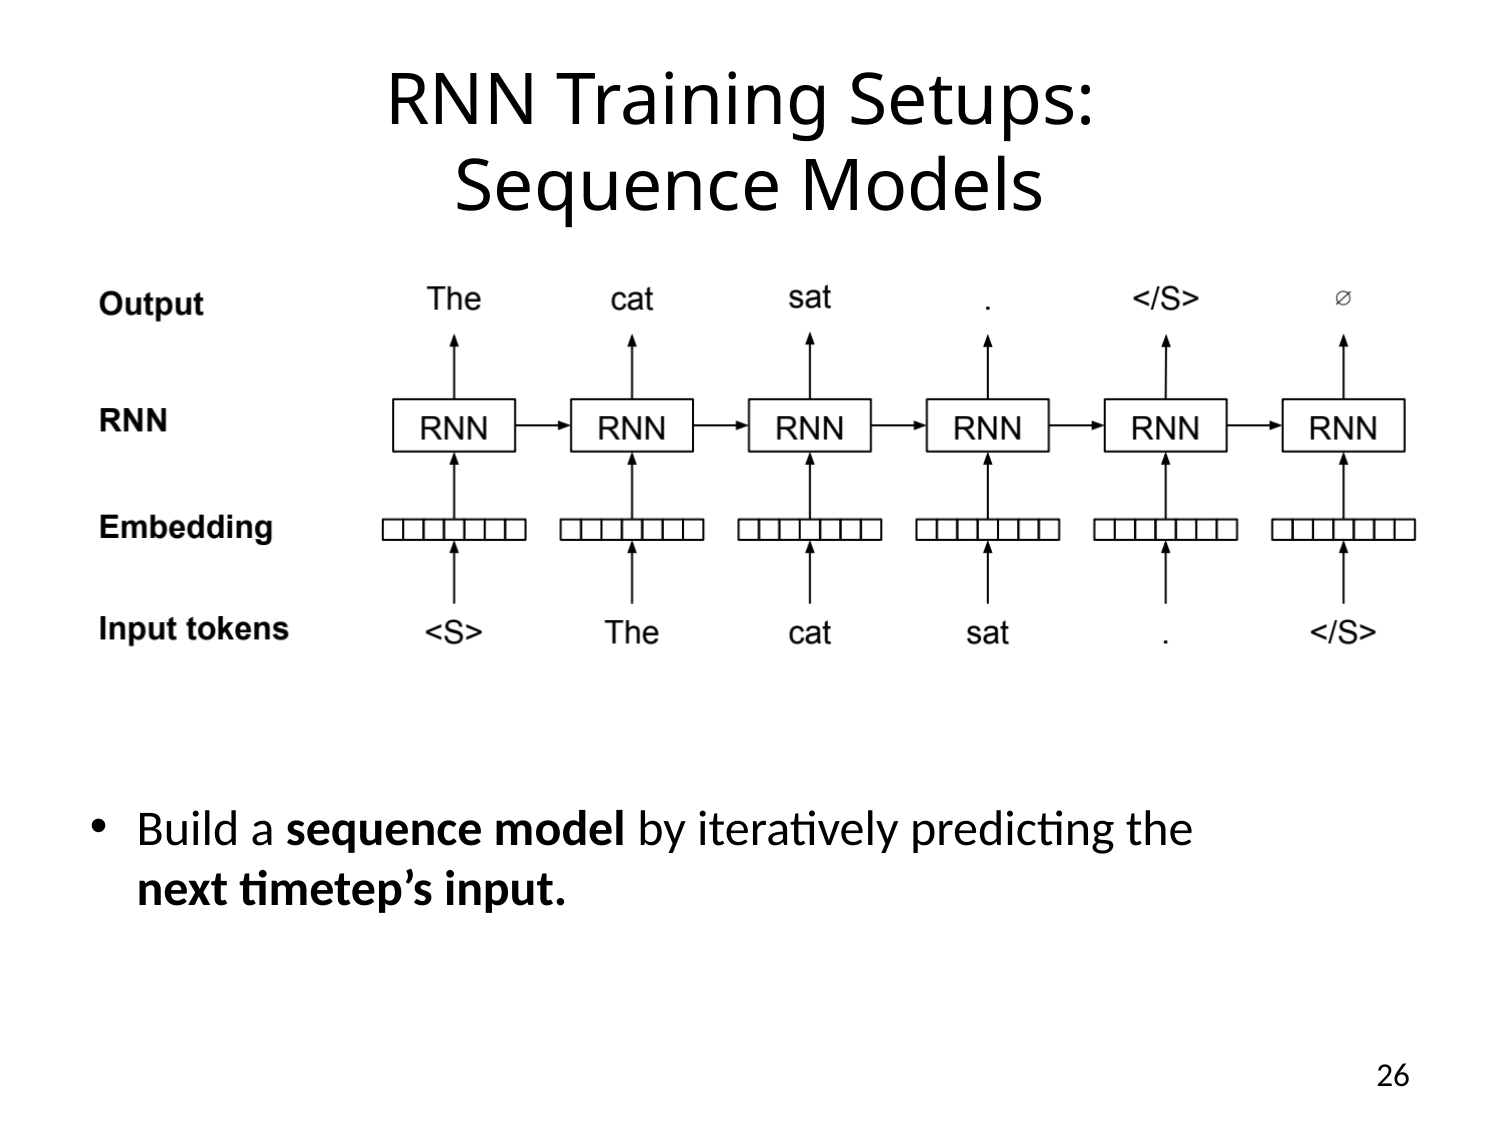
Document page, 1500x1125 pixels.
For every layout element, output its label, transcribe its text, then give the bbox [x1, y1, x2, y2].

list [74, 92, 1446, 847]
slide_number 26 [1074, 1042, 1425, 1103]
title RNN Training Setups: Sequence Models [75, 45, 1425, 91]
text_box Build a sequence model by iteratively predicting the next timetep’s input. [74, 854, 1220, 923]
